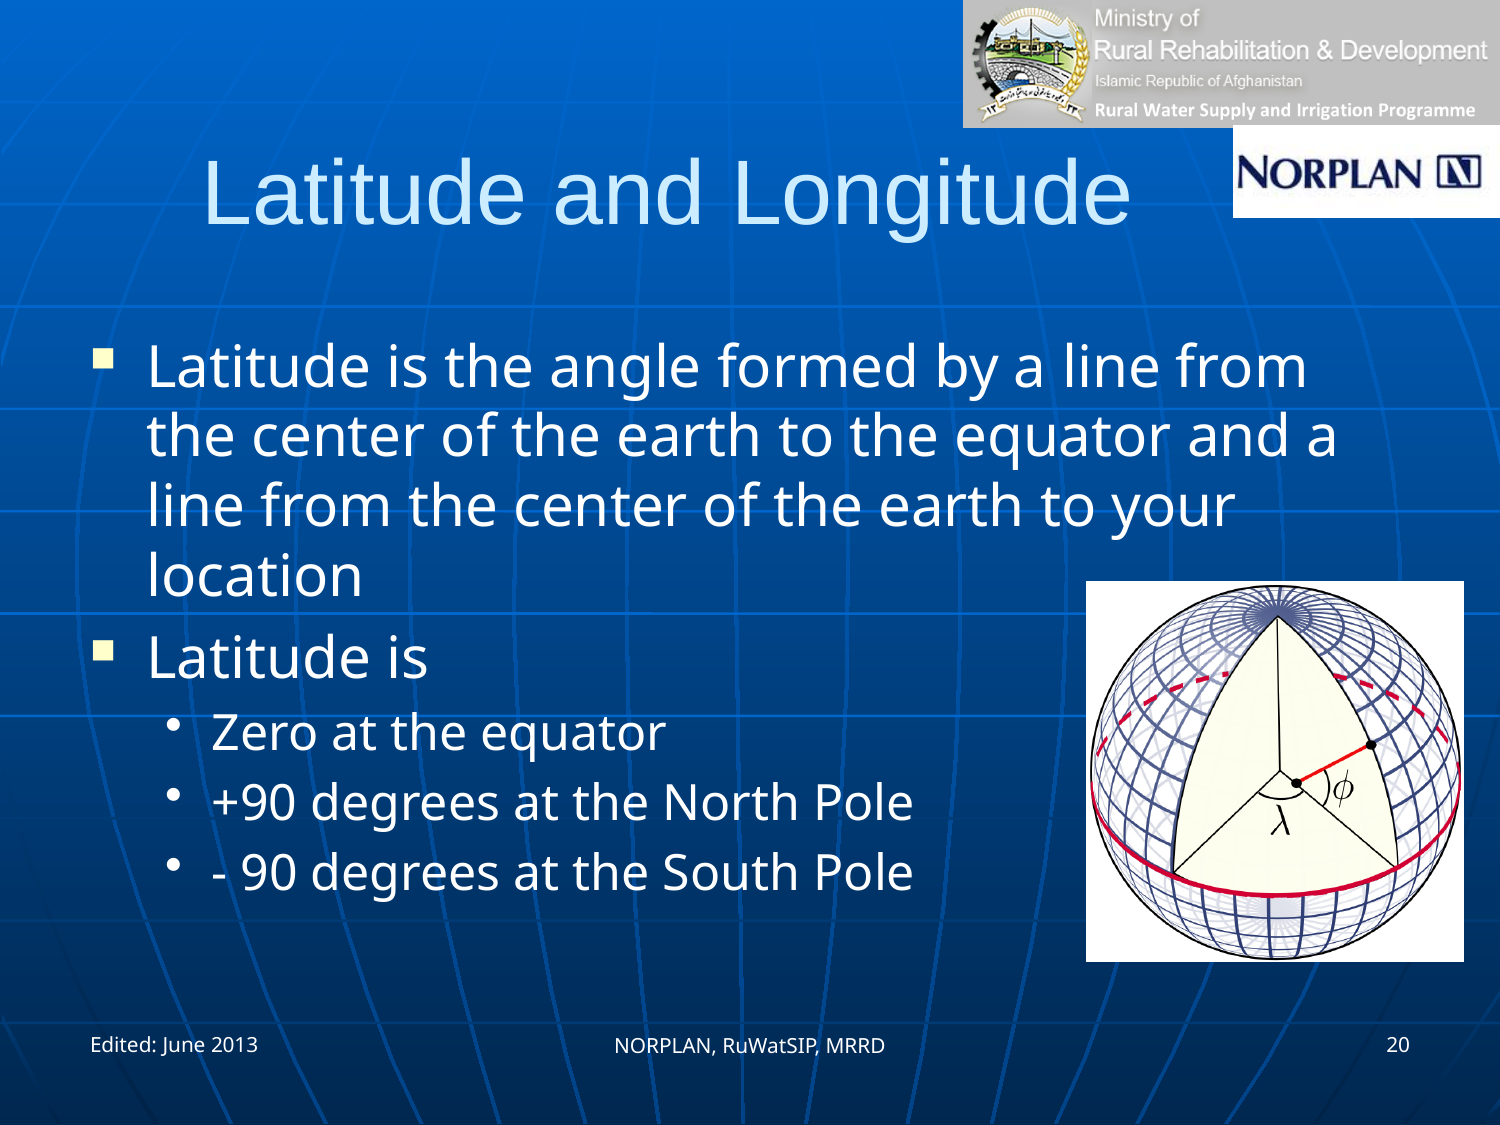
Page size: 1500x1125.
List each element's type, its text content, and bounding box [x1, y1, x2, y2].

picture [1086, 580, 1465, 963]
title Latitude and Longitude [74, 93, 1262, 282]
footer NORPLAN, RuWatSIP, MRRD [512, 1024, 988, 1101]
picture [963, 0, 1500, 218]
slide_number 20 [1074, 1023, 1426, 1100]
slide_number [74, 1023, 426, 1100]
list Latitude is the angle formed by a line from the center of the earth to the equator and a line from the center of the earth to your location Latitude is Zero at the equator +90 degrees at the North Pole - 90 degrees at the South Pole [74, 320, 1426, 1006]
